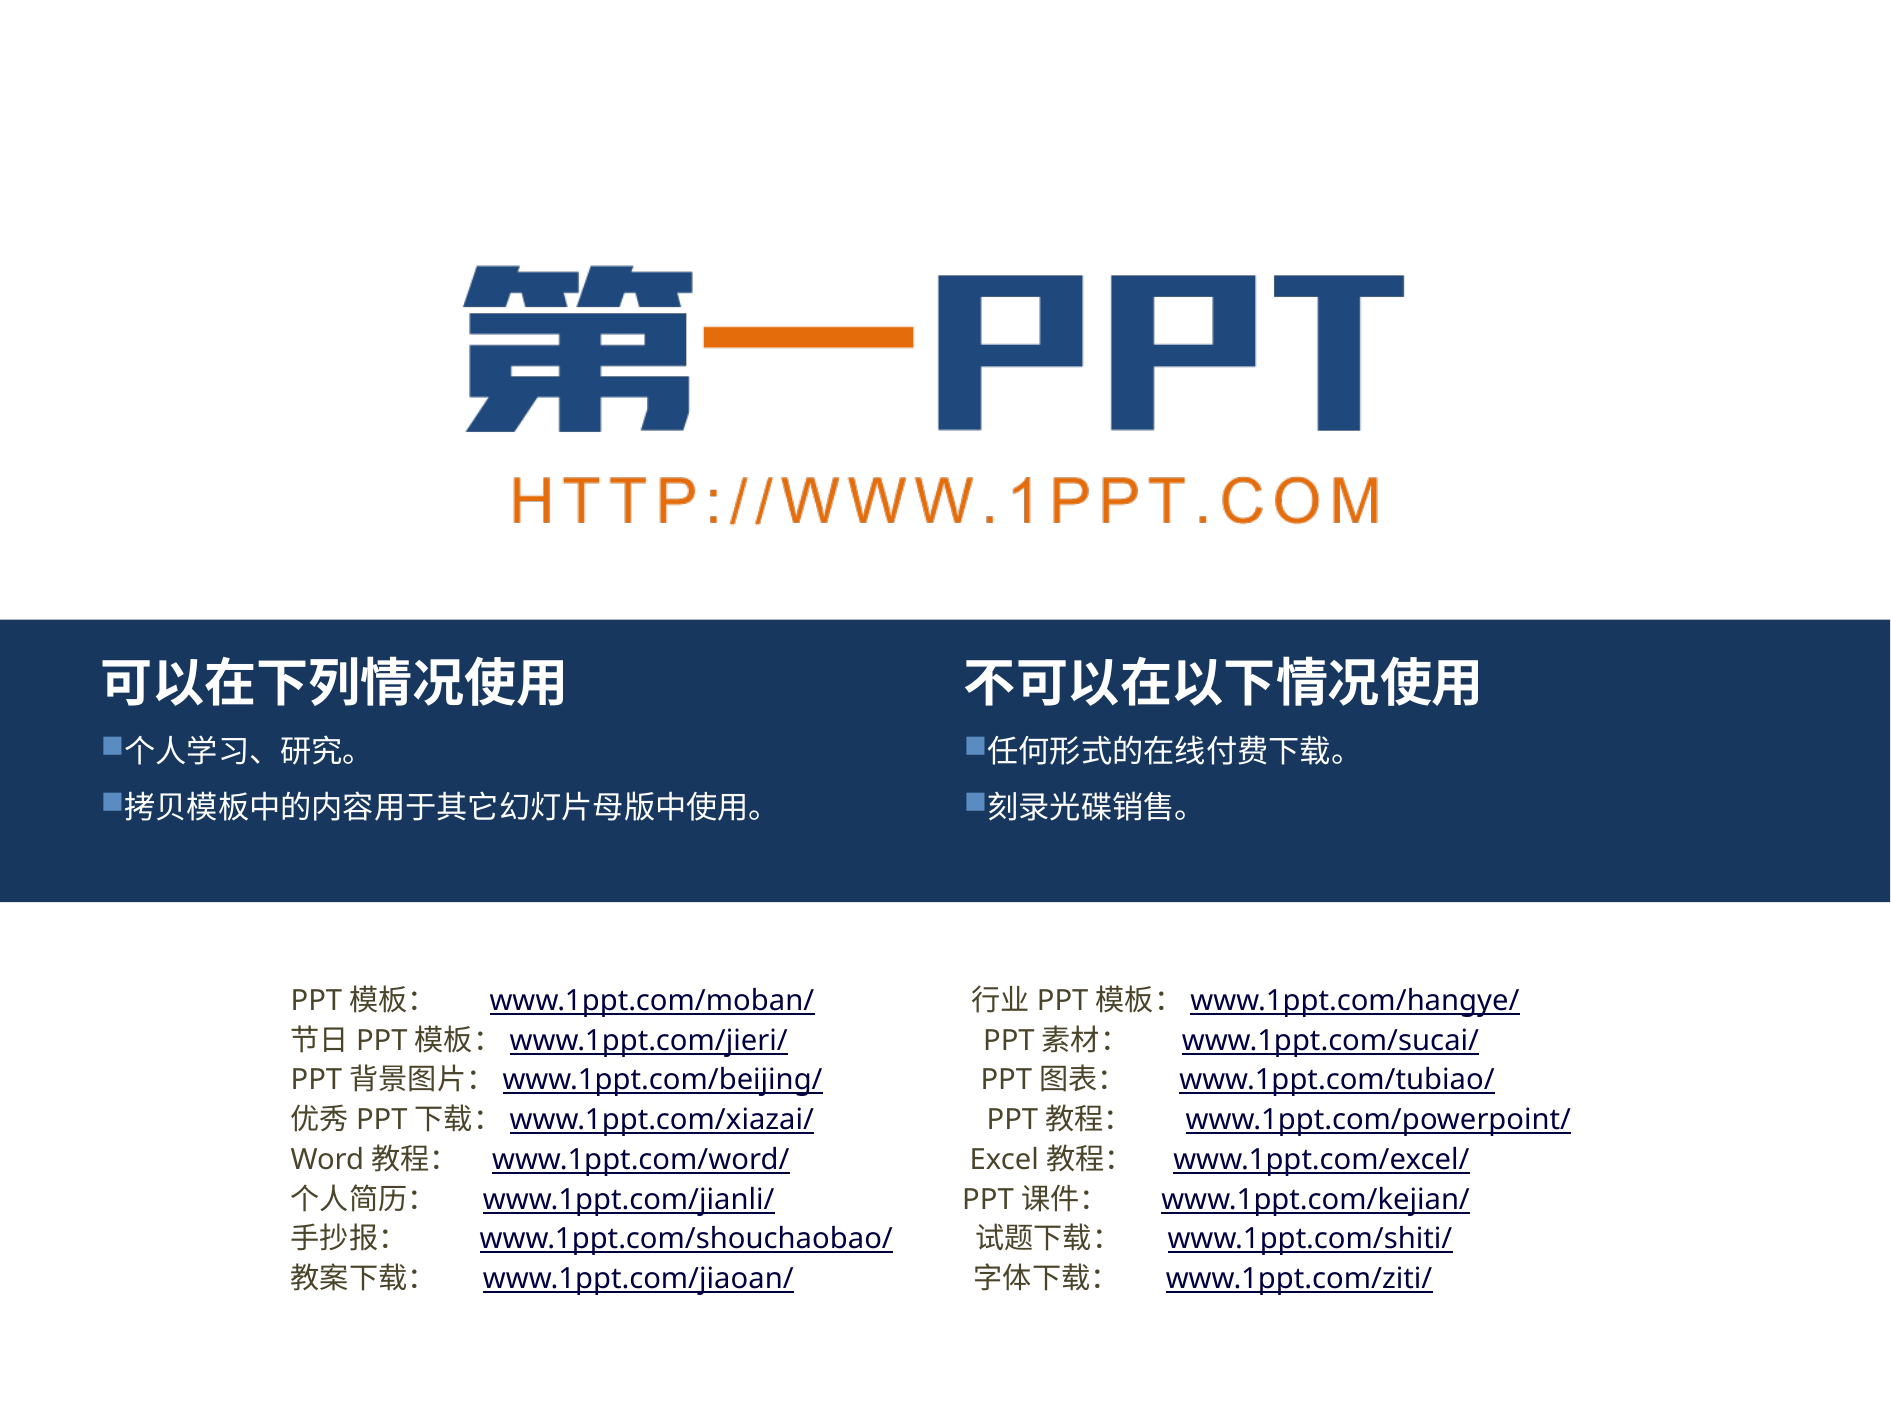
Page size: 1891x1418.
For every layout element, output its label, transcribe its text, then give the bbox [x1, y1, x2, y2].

text_box PPT模板： www.1ppt.com/moban/ 行业PPT模板：www.1ppt.com/hangye/ 节日PPT模板：www.1ppt.com/jieri/ PPT素材： www.1ppt.com/sucai/ PPT背景图片：www.1ppt.com/beijing/ PPT图表： www.1ppt.com/tubiao/ 优秀PPT下载：www.1ppt.com/xiazai/ PPT教程： www.1ppt.com/powerpoint/ Word教程： www.1ppt.com/word/ Excel教程： www.1ppt.com/excel/ 个人简历： www.1ppt.com/jianli/ PPT课件： www.1ppt.com/kejian/ 手抄报： www.1ppt.com/shouchaobao/ 试题下载： www.1ppt.com/shiti/ 教案下载： www.1ppt.com/jiaoan/ 字体下载： www.1ppt.com/ziti/ [270, 915, 1673, 1366]
text_box 可以在下列情况使用 个人学习、研究。 拷贝模板中的内容用于其它幻灯片母版中使用。 [81, 640, 931, 888]
text_box 不可以在以下情况使用 任何形式的在线付费下载。 刻录光碟销售。 [945, 640, 1794, 888]
picture [323, 104, 1548, 591]
text_box [0, 619, 1891, 903]
